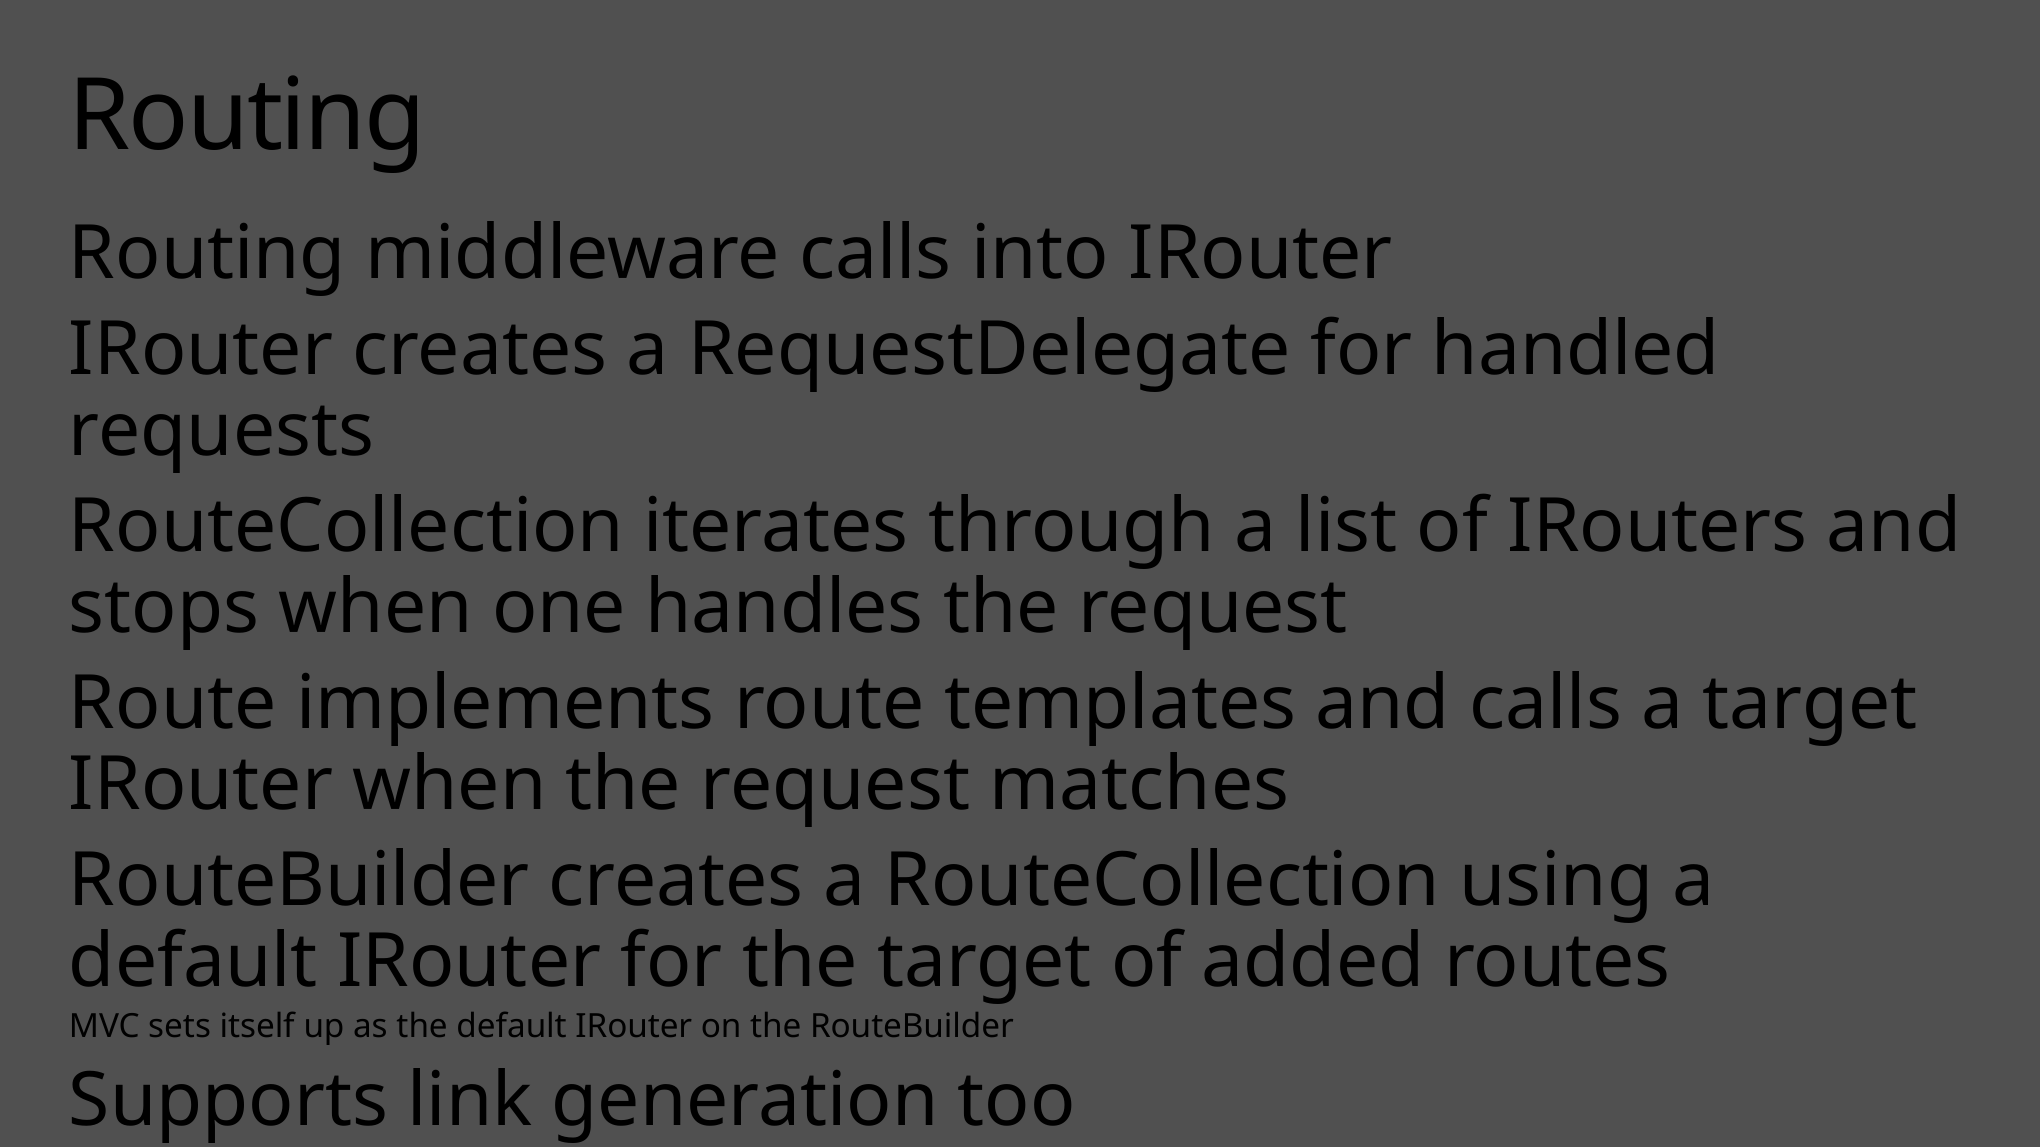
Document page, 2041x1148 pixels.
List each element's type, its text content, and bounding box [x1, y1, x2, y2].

title Routing [45, 48, 1996, 198]
list Routing middleware calls into IRouter IRouter creates a RequestDelegate for handled requests RouteCollection iterates through a list of IRouters and stops when one handles the request Route implements route templates and calls a target IRouter when the request matches RouteBuilder creates a RouteCollection using a default IRouter for the target of added routes MVC sets itself up as the default IRouter on the RouteBuilder Supports link generation too [45, 198, 1996, 1101]
